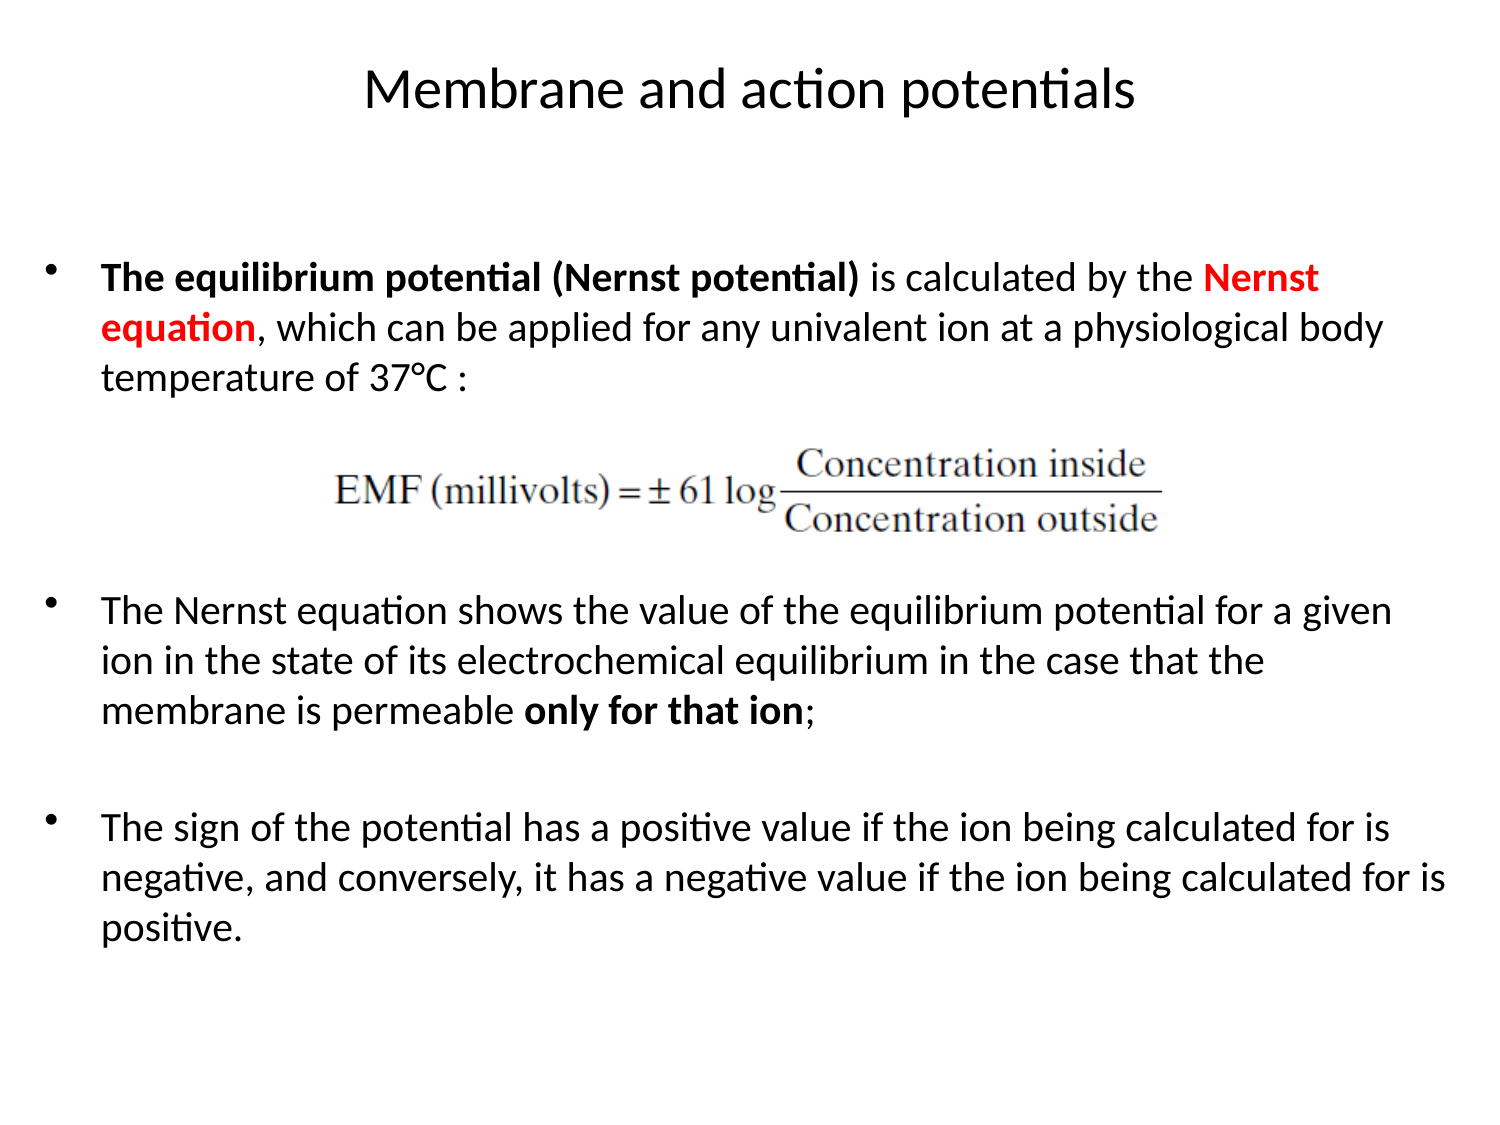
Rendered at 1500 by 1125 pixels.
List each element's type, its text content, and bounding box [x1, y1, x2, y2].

list The equilibrium potential (Nernst potential) is calculated by the Nernst equation, which can be applied for any univalent ion at a physiological body temperature of 37°C : The Nernst equation shows the value of the equilibrium potential for a given ion in the state of its electrochemical equilibrium in the case that the membrane is permeable only for that ion; The sign of the potential has a positive value if the ion being calculated for is negative, and conversely, it has a negative value if the ion being calculated for is positive. [29, 125, 1471, 1107]
picture [311, 444, 1189, 544]
title Membrane and action potentials [74, 44, 1426, 126]
